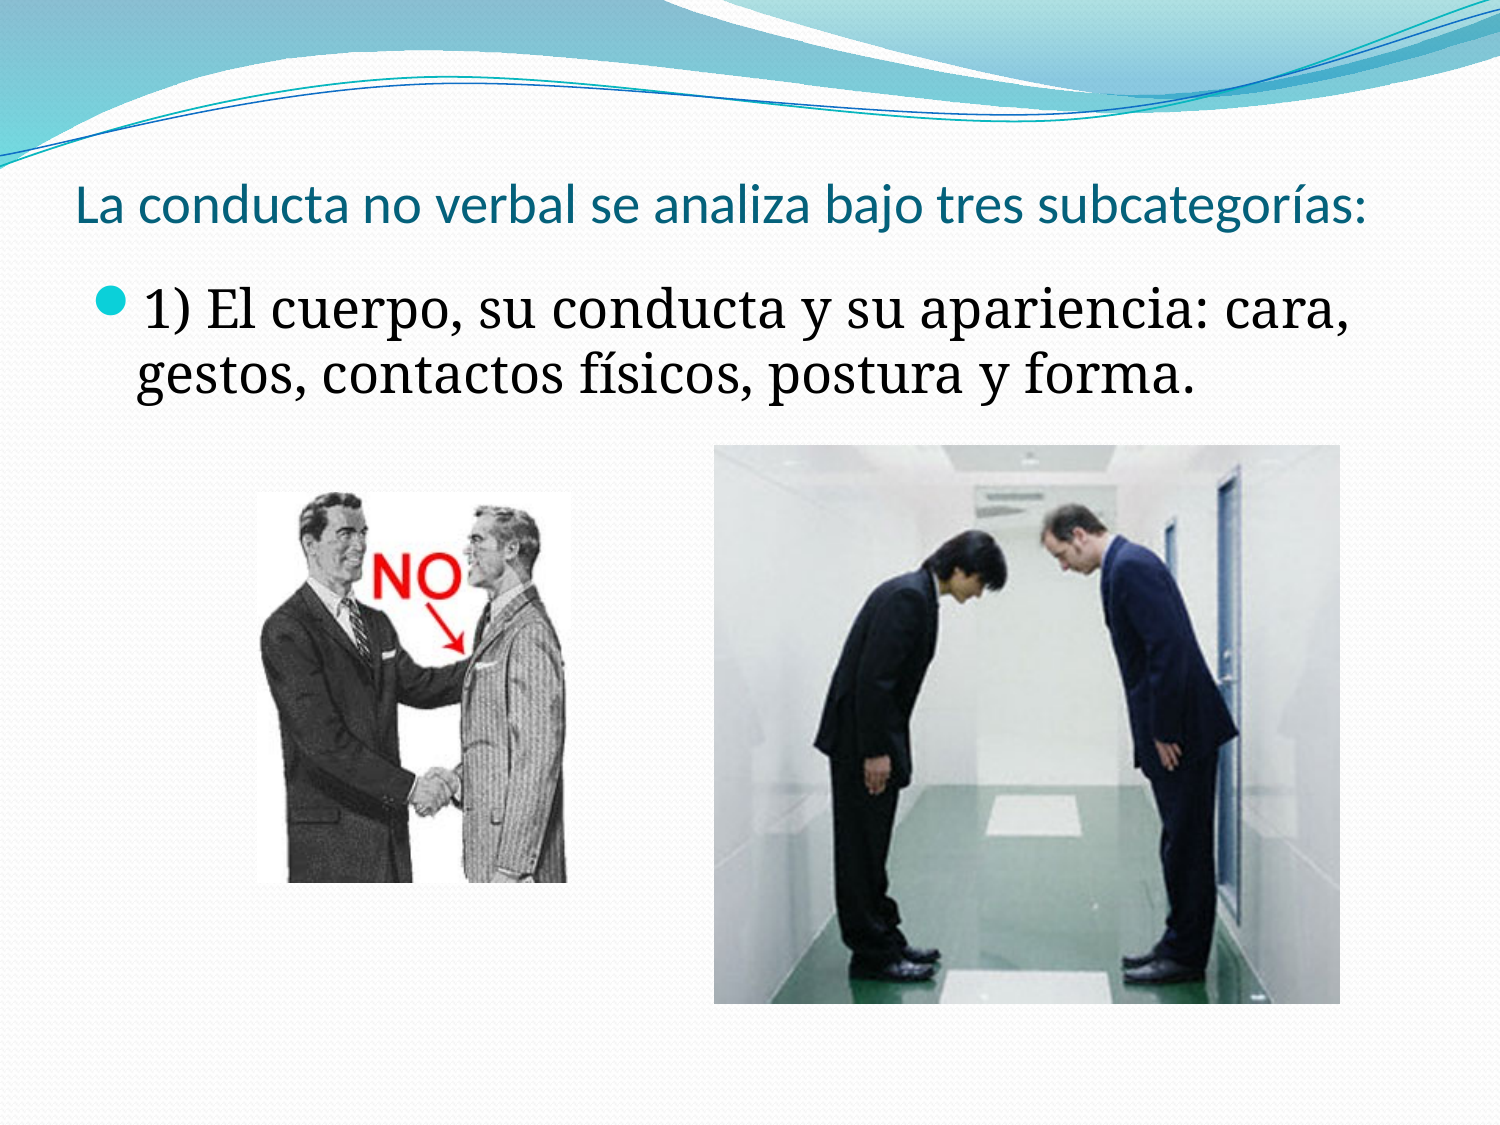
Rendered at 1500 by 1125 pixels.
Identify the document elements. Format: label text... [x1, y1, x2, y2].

list 1) El cuerpo, su conducta y su apariencia: cara, gestos, contactos físicos, postura y forma. [76, 267, 1427, 1010]
picture [257, 491, 571, 884]
picture [714, 445, 1341, 1004]
title La conducta no verbal se analiza bajo tres subcategorías: [75, 115, 1425, 303]
